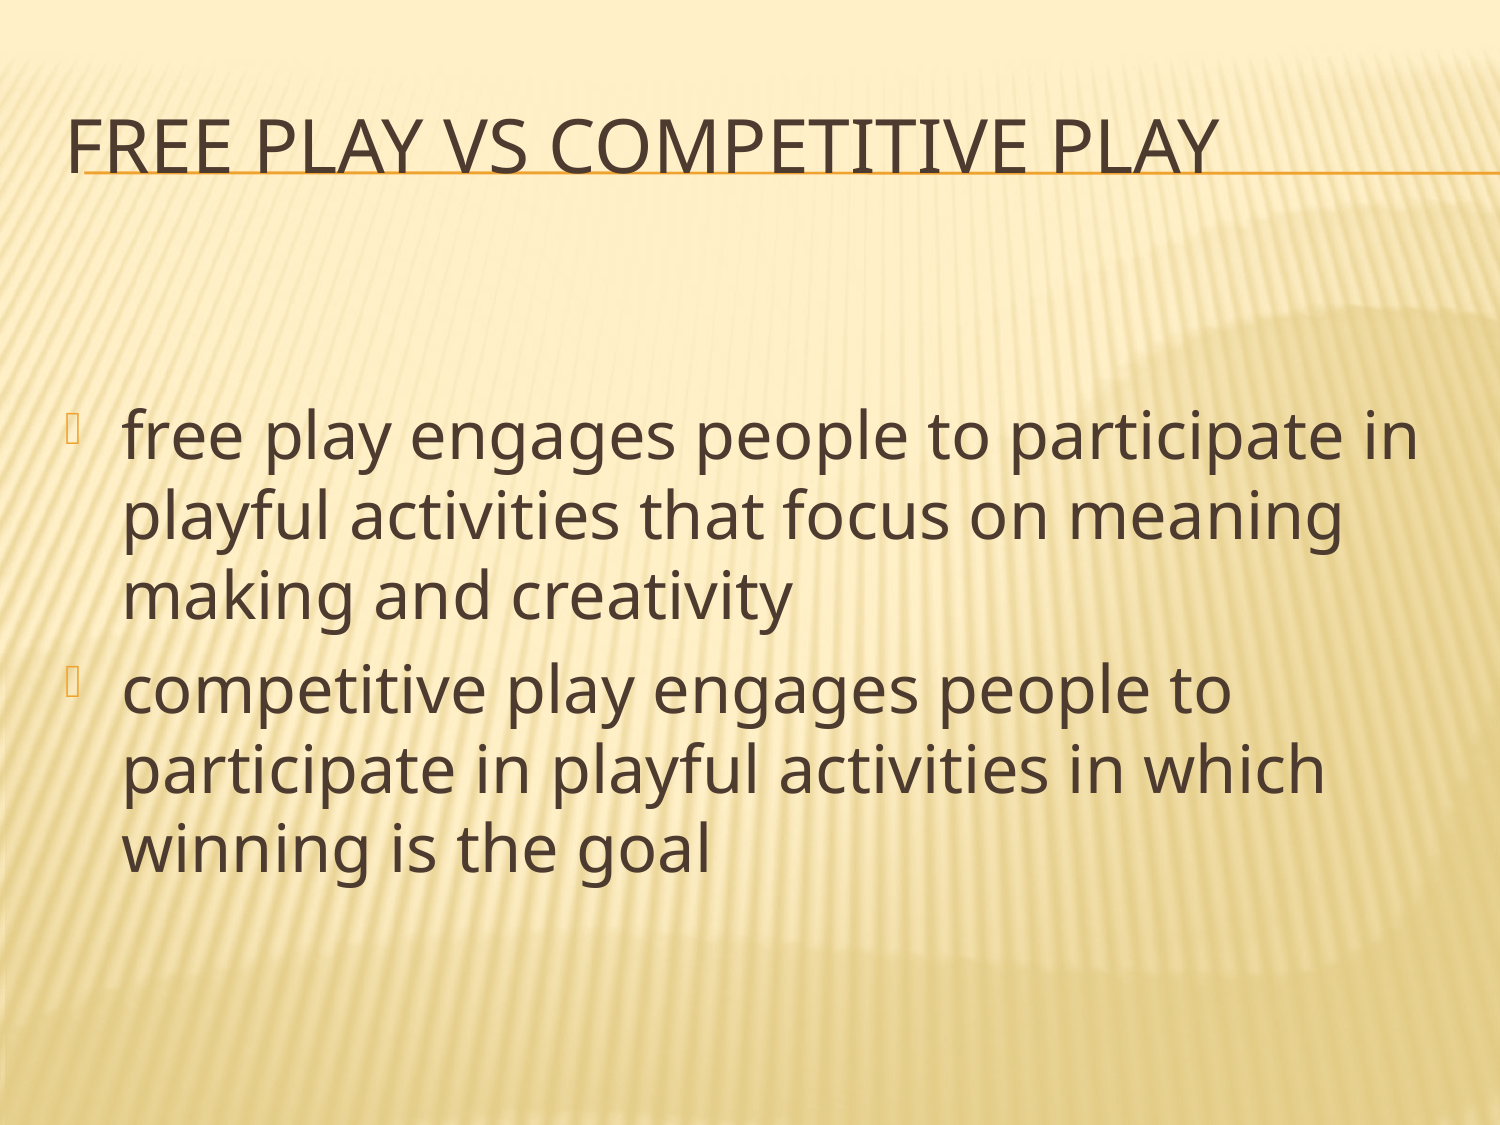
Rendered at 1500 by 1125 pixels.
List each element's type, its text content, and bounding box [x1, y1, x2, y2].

list free play engages people to participate in playful activities that focus on meaning making and creativity competitive play engages people to participate in playful activities in which winning is the goal [50, 385, 1475, 998]
title Free Play vs Competitive Play [50, 75, 1475, 213]
